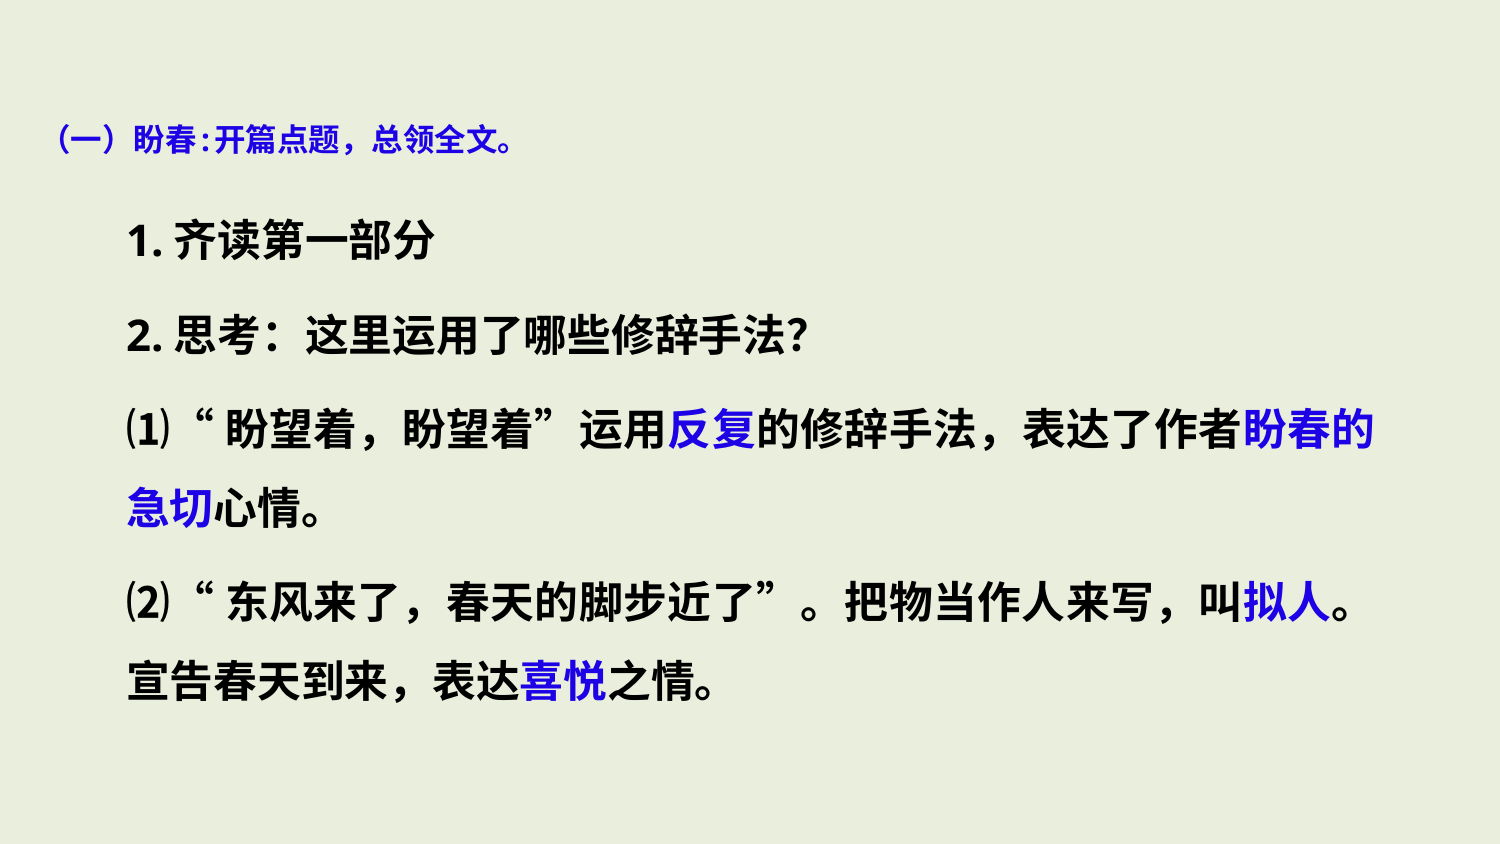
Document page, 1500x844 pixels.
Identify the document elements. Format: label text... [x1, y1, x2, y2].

list 1.齐读第一部分 2.思考：这里运用了哪些修辞手法？ ⑴“盼望着，盼望着”运用反复的修辞手法，表达了作者盼春的急切心情。 ⑵“东风来了，春天的脚步近了”。把物当作人来写，叫拟人。宣告春天到来，表达喜悦之情。 [117, 182, 1385, 767]
title （一）盼春:开篇点题，总领全文。 [30, 77, 1453, 201]
